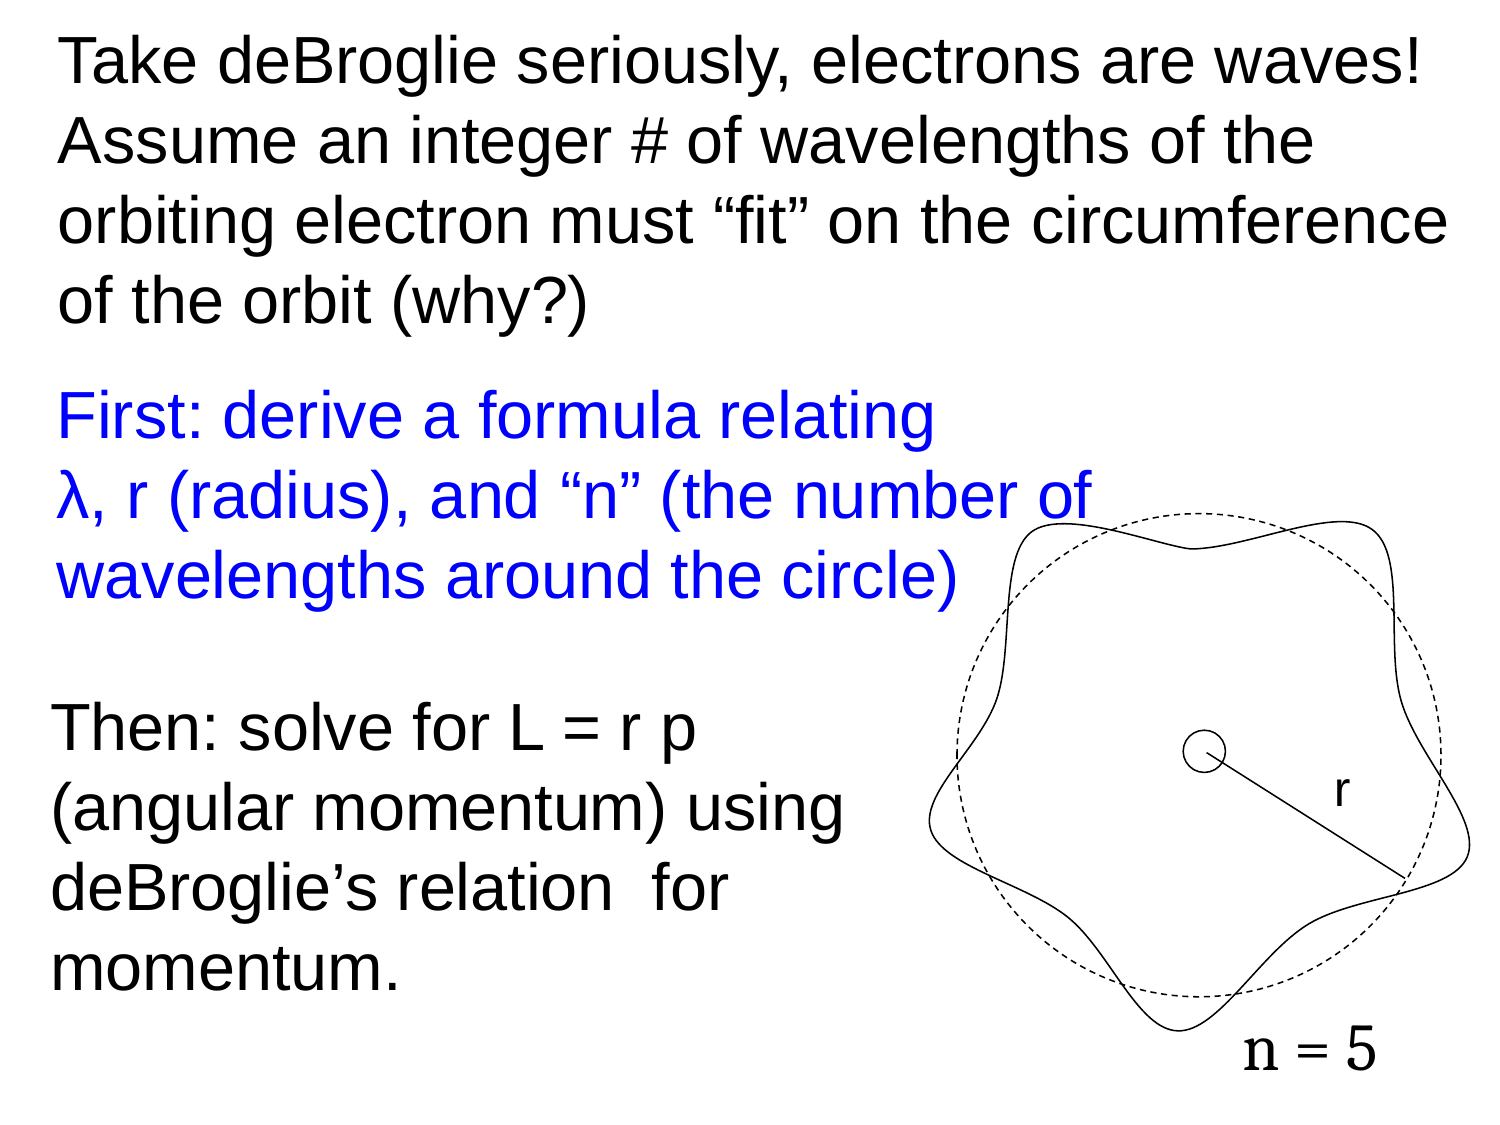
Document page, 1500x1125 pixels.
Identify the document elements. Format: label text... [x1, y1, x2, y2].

title Take deBroglie seriously, electrons are waves! Assume an integer # of wavelengths of the orbiting electron must “fit” on the circumference of the orbit (why?) [42, 49, 1478, 306]
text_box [918, 503, 1483, 1111]
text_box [39, 363, 1152, 1016]
